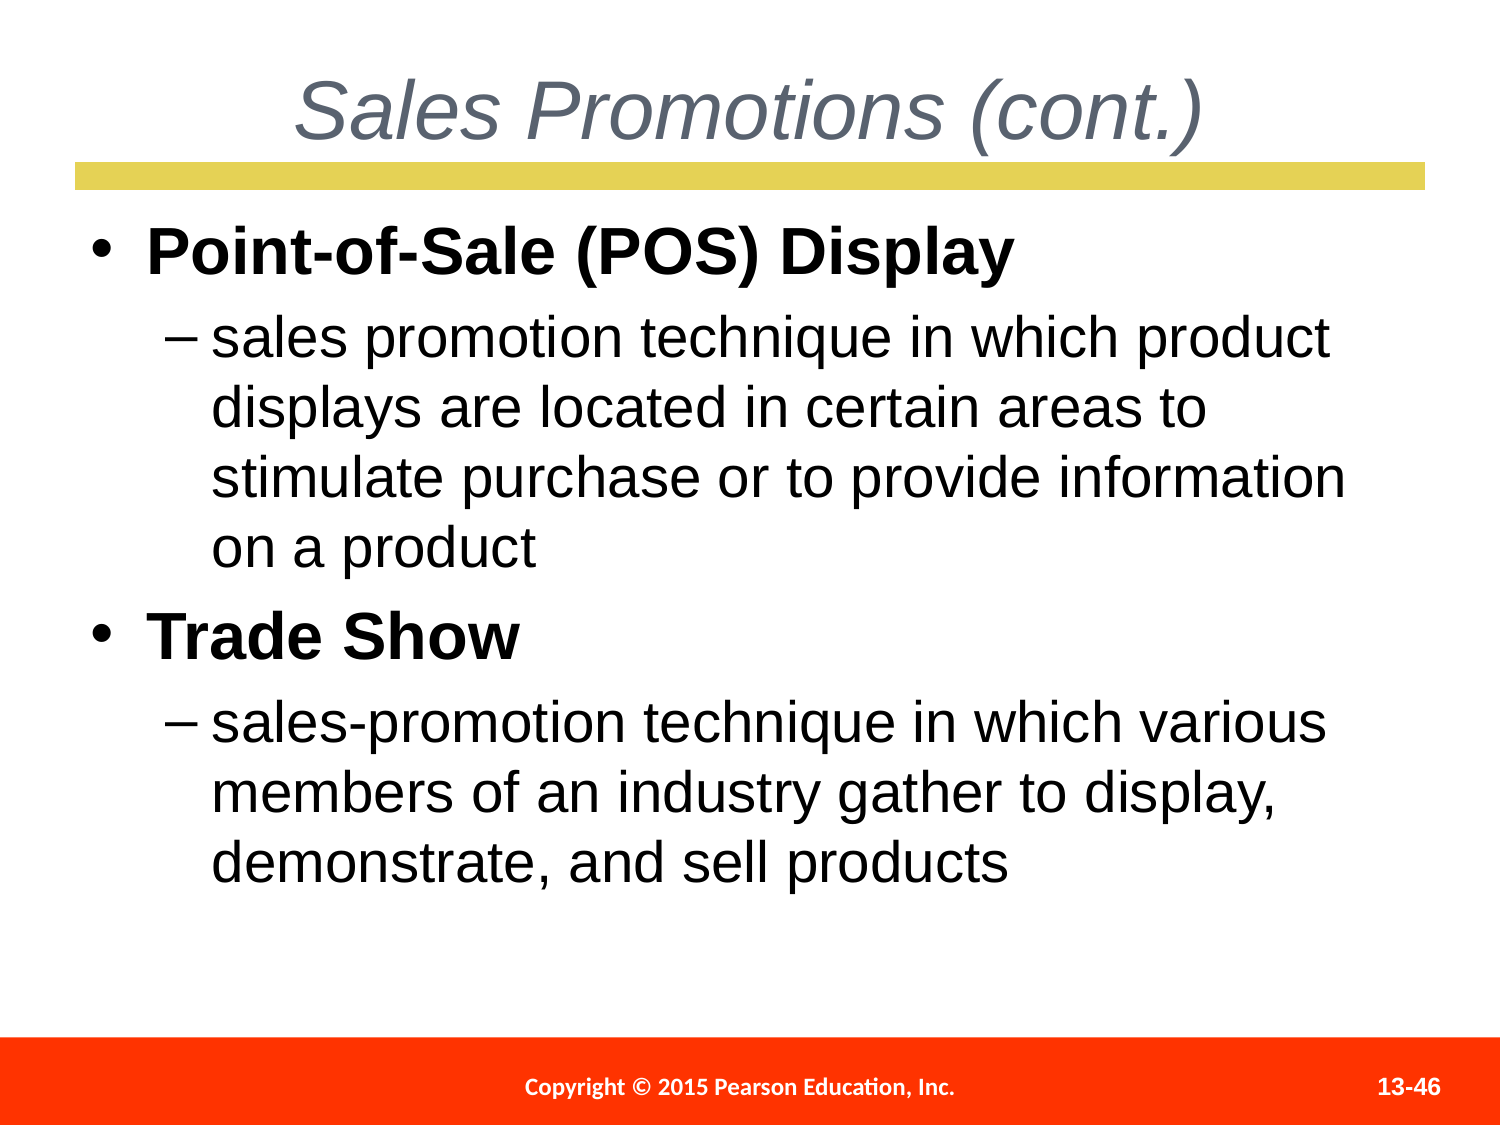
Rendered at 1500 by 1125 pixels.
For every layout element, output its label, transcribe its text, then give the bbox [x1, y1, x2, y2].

list Point-of-Sale (POS) Display sales promotion technique in which product displays are located in certain areas to stimulate purchase or to provide information on a product Trade Show sales-promotion technique in which various members of an industry gather to display, demonstrate, and sell products [74, 199, 1426, 1006]
text_box Sales Promotions (cont.) [74, 12, 1425, 200]
